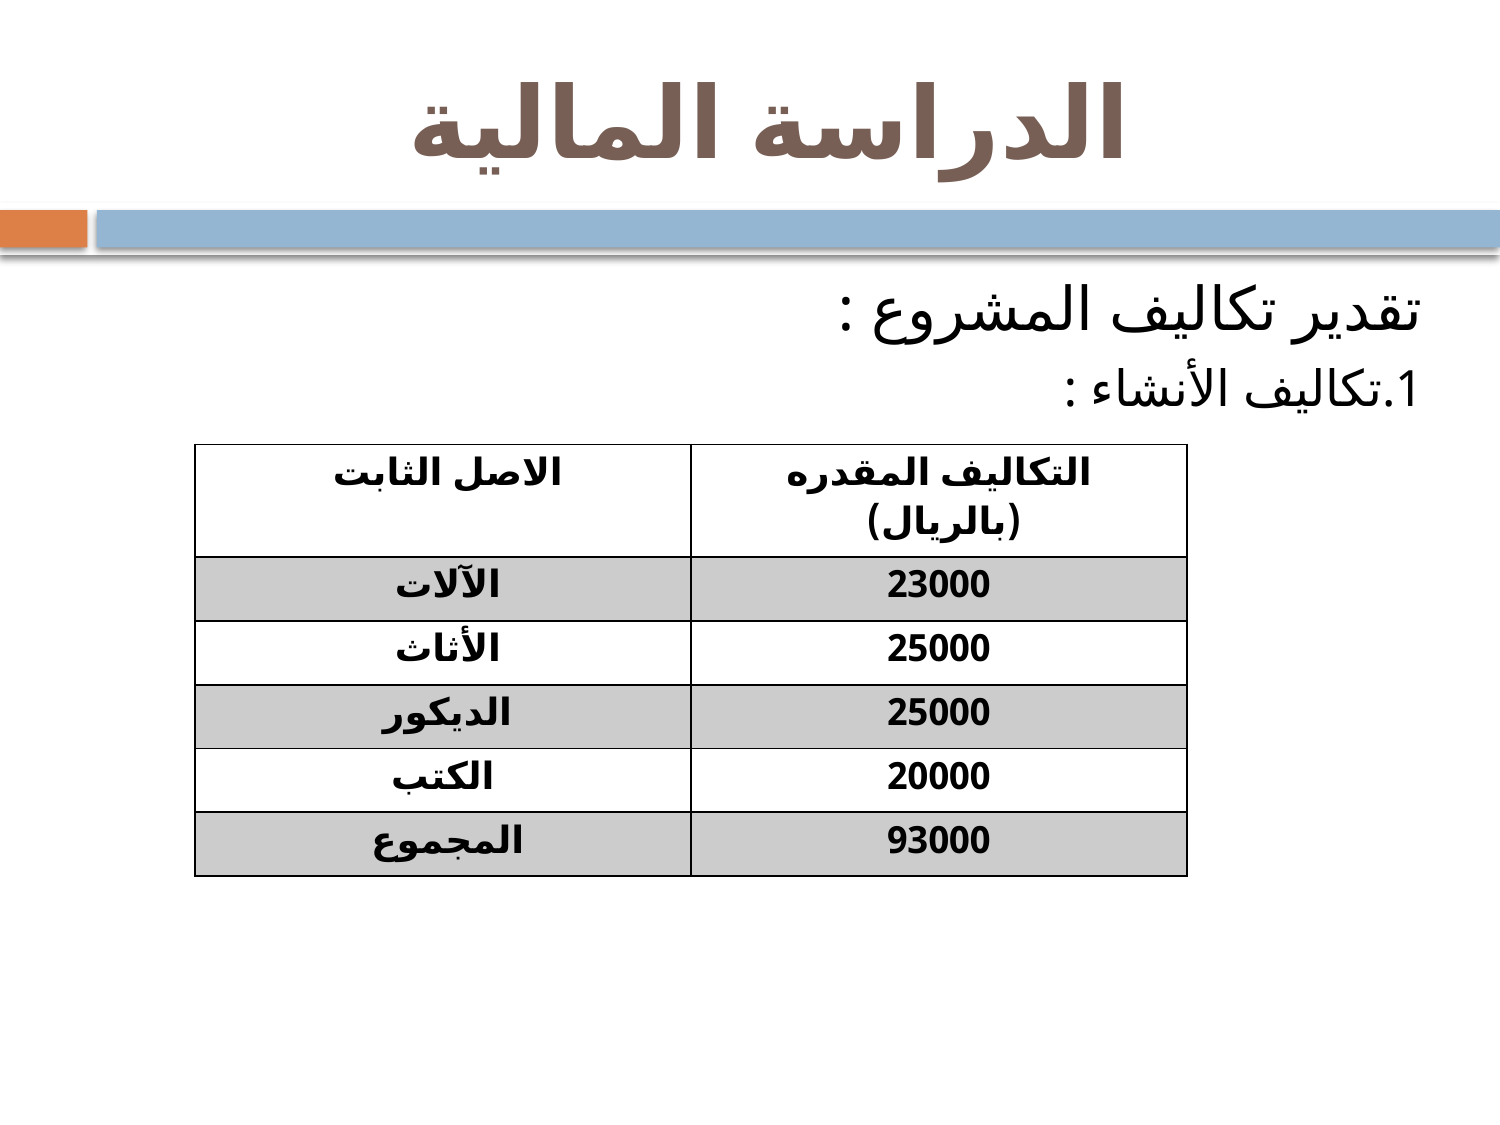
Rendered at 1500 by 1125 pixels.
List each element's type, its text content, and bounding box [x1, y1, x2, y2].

list تقدير تكاليف المشروع : 1.تكاليف الأنشاء : [100, 262, 1438, 1000]
title الدراسة المالية [100, 37, 1438, 200]
